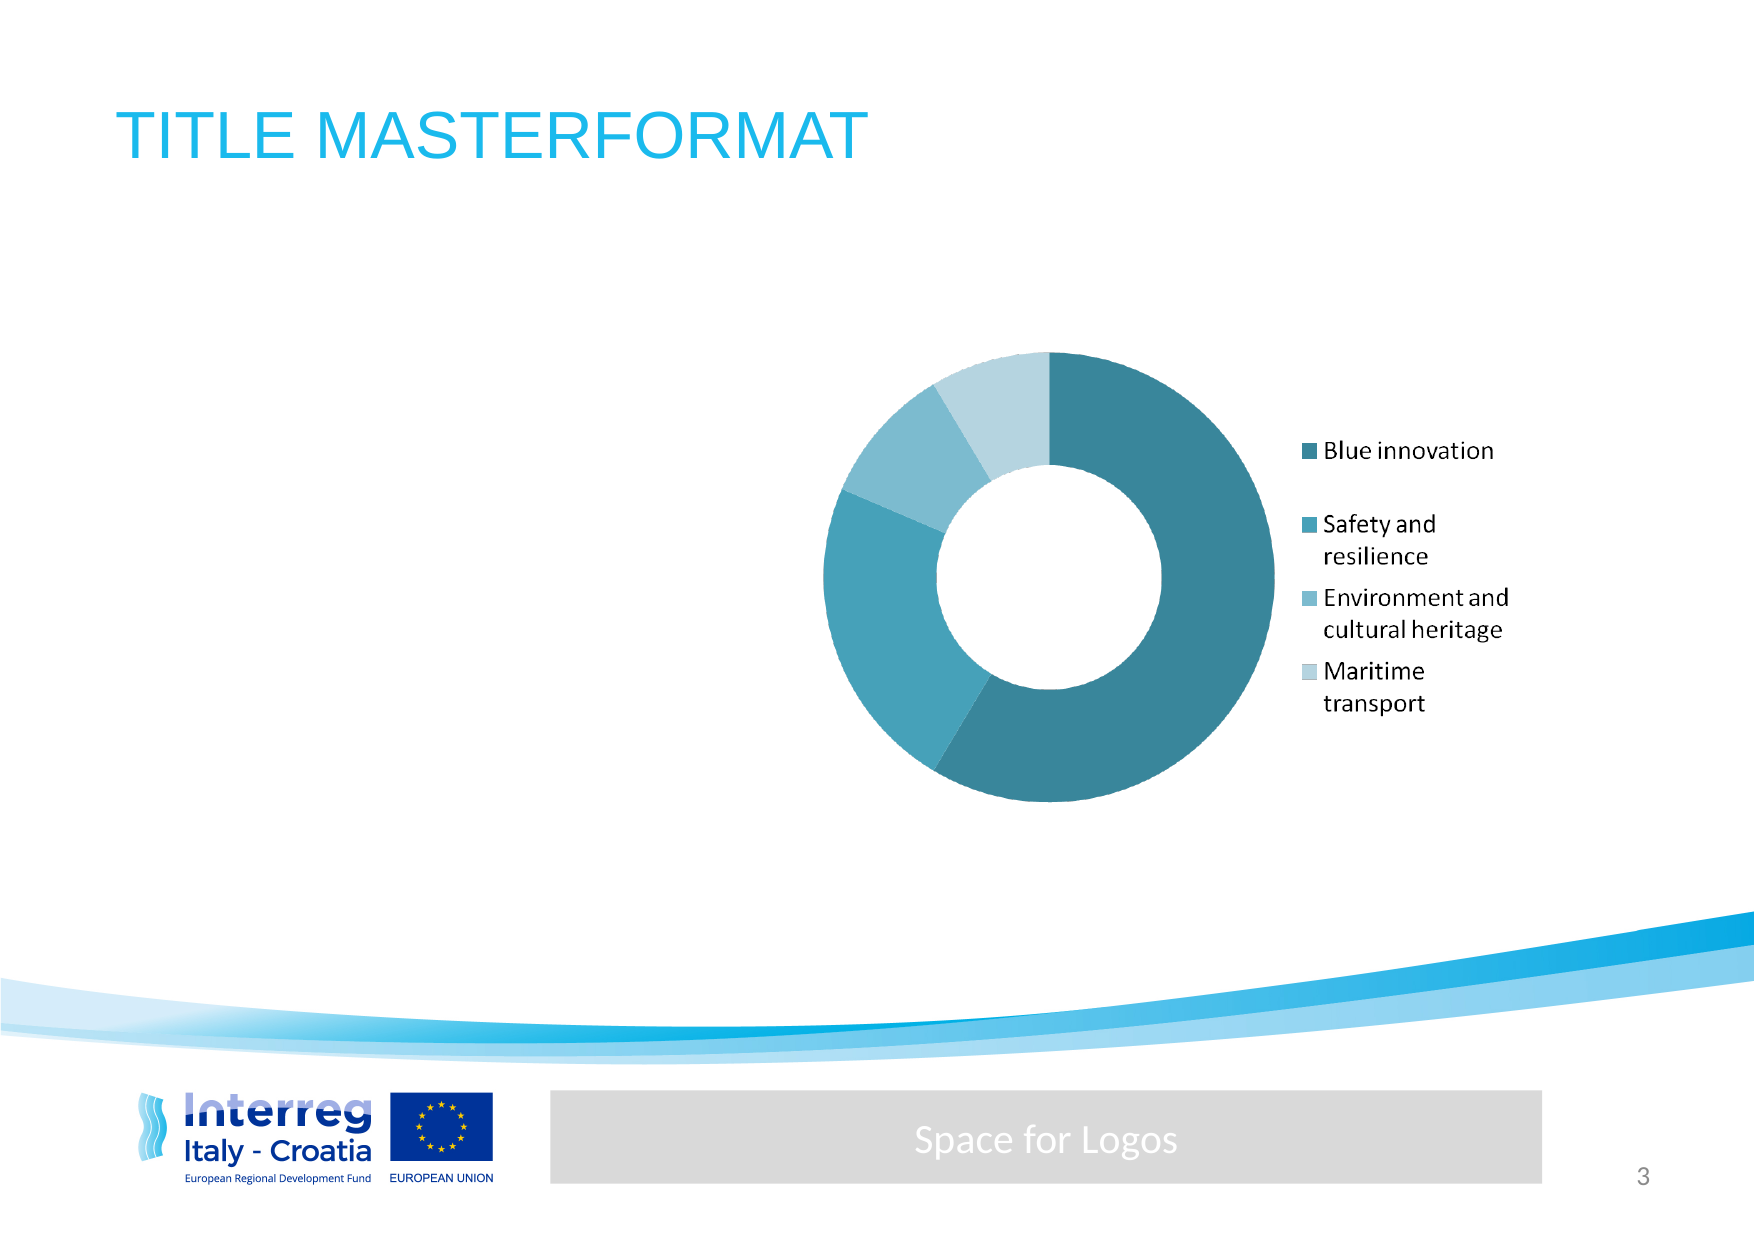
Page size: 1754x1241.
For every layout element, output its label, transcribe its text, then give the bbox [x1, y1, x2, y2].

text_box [801, 315, 1530, 839]
picture [0, 0, 1754, 1241]
text_box TITLE MASTERFORMAT [97, 83, 1656, 181]
text_box Space for Logos [549, 1089, 1543, 1185]
slide_number 3 [1607, 1141, 1666, 1208]
